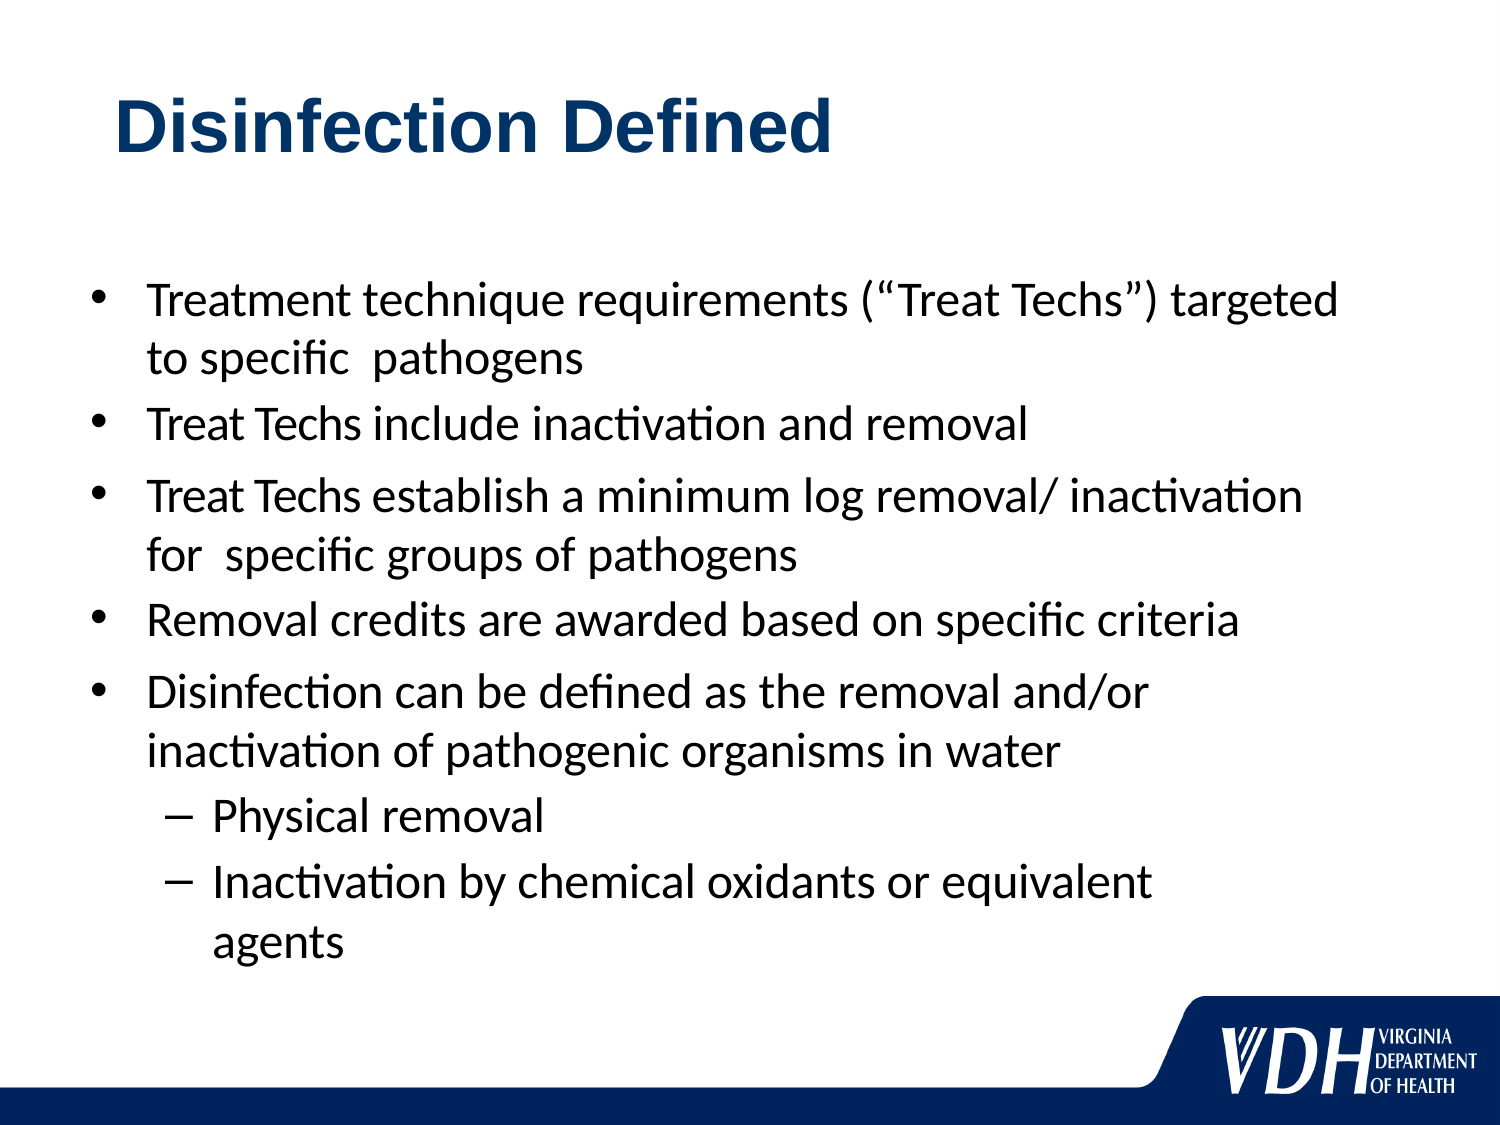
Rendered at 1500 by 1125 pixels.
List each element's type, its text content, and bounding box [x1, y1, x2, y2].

title Disinfection Defined [112, 26, 871, 217]
picture [0, 0, 1500, 1125]
text_box Treatment technique requirements (“Treat Techs”) targeted to specific pathogens Treat Techs include inactivation and removal Treat Techs establish a minimum log removal/ inactivation for specific groups of pathogens Removal credits are awarded based on specific criteria Disinfection can be defined as the removal and/or inactivation of pathogenic organisms in water Physical removal Inactivation by chemical oxidants or equivalent agents [87, 257, 1352, 969]
